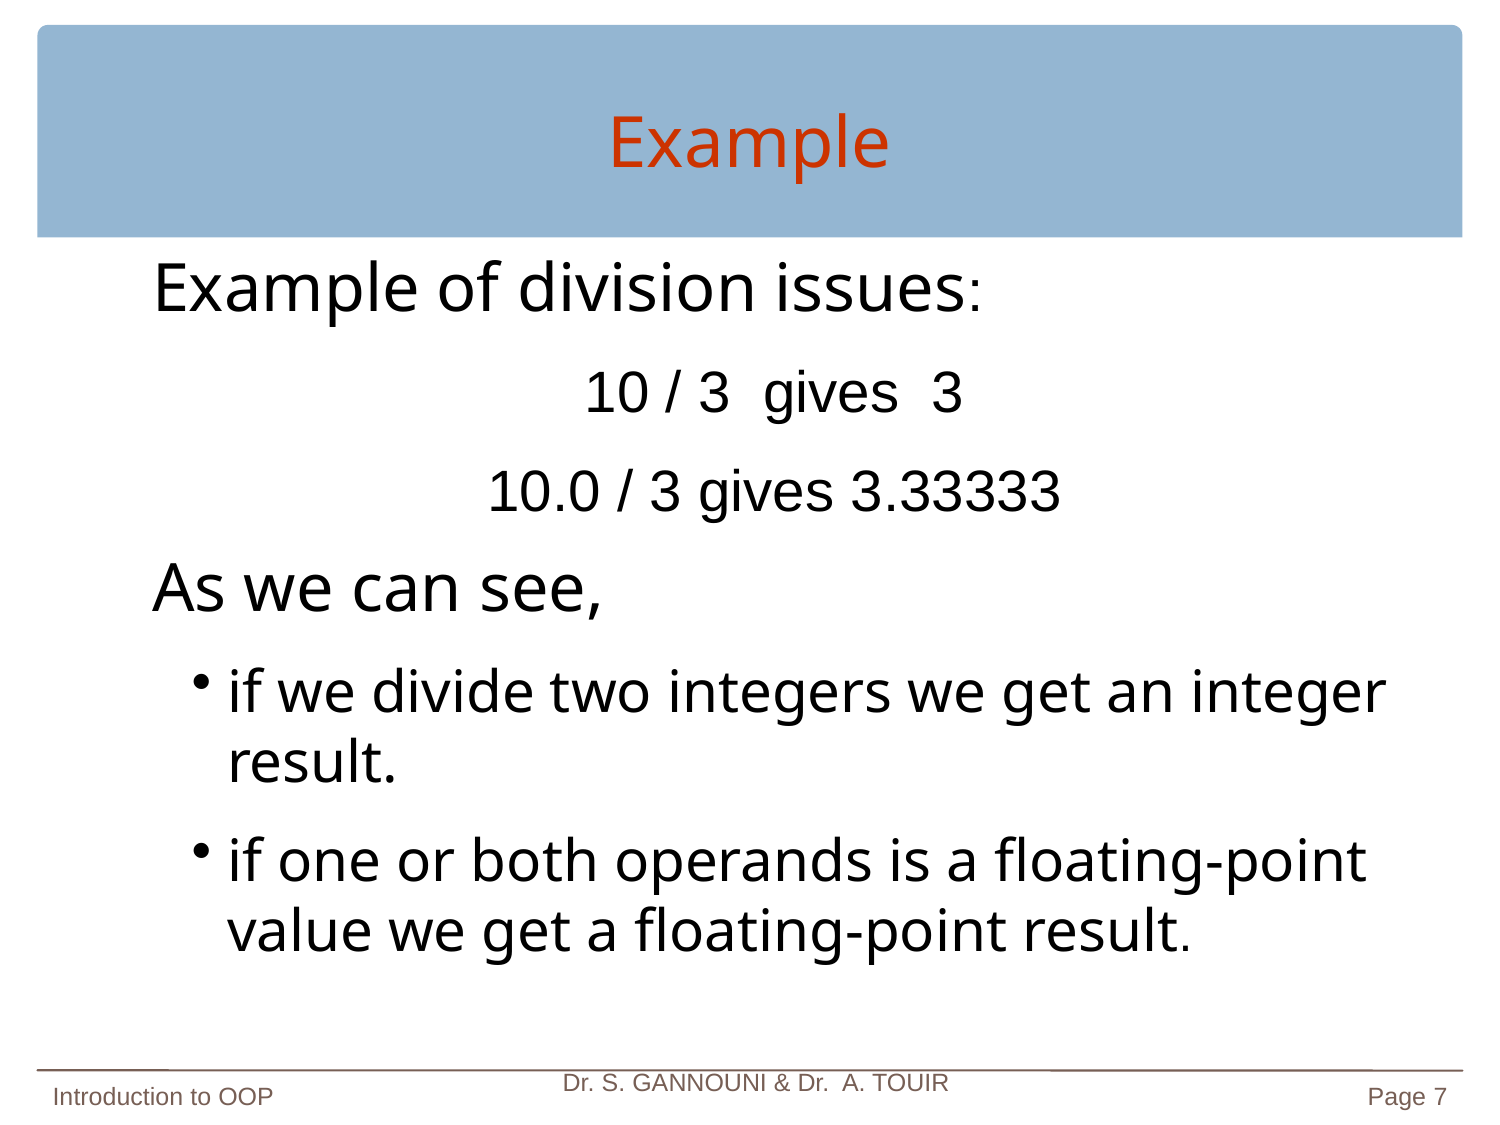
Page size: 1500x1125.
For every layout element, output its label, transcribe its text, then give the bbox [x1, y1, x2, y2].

title Example [49, 44, 1451, 233]
slide_number Introduction to OOP [37, 1069, 388, 1123]
footer Dr. S. GANNOUNI & Dr. A. TOUIR [474, 1069, 1038, 1123]
slide_number Page 7 [1112, 1069, 1463, 1123]
text_box As we can see, if we divide two integers we get an integer result. if one or both operands is a floating-point value we get a floating-point result. [137, 537, 1500, 971]
text_box Example of division issues: 10 / 3 gives 3 10.0 / 3 gives 3.33333 [137, 237, 1413, 531]
